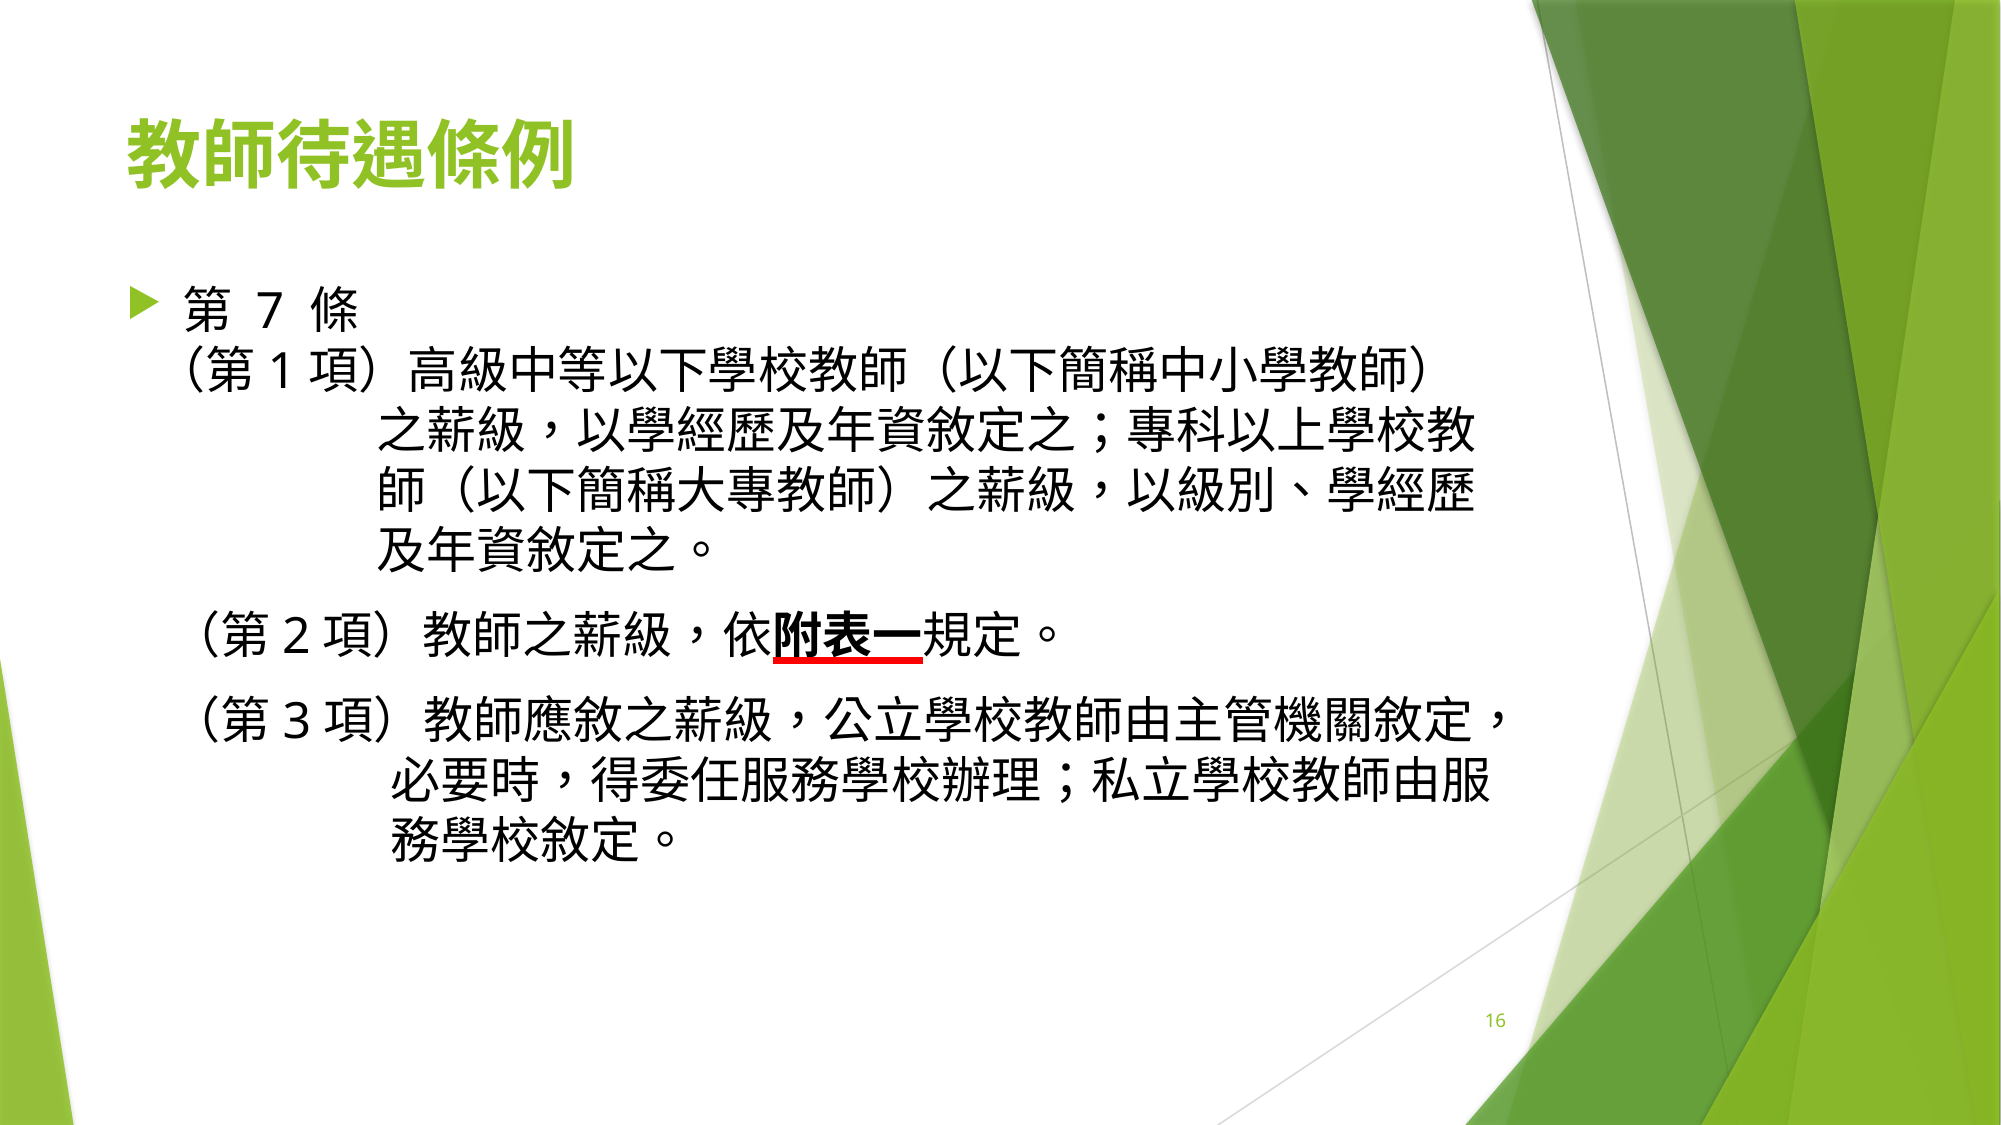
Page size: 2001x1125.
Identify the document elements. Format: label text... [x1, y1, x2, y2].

list 第 7 條 （第1項）高級中等以下學校教師（以下簡稱中小學教師）之薪級，以學經歷及年資敘定之；專科以上學校教師（以下簡稱大專教師）之薪級，以級別、學經歷及年資敘定之。 （第2項）教師之薪級，依附表一規定。 （第3項）教師應敘之薪級，公立學校教師由主管機關敘定，必要時，得委任服務學校辦理；私立學校教師由服務學校敘定。 [111, 270, 1522, 992]
slide_number 16 [1409, 991, 1522, 1051]
title 教師待遇條例 [111, 99, 1522, 270]
